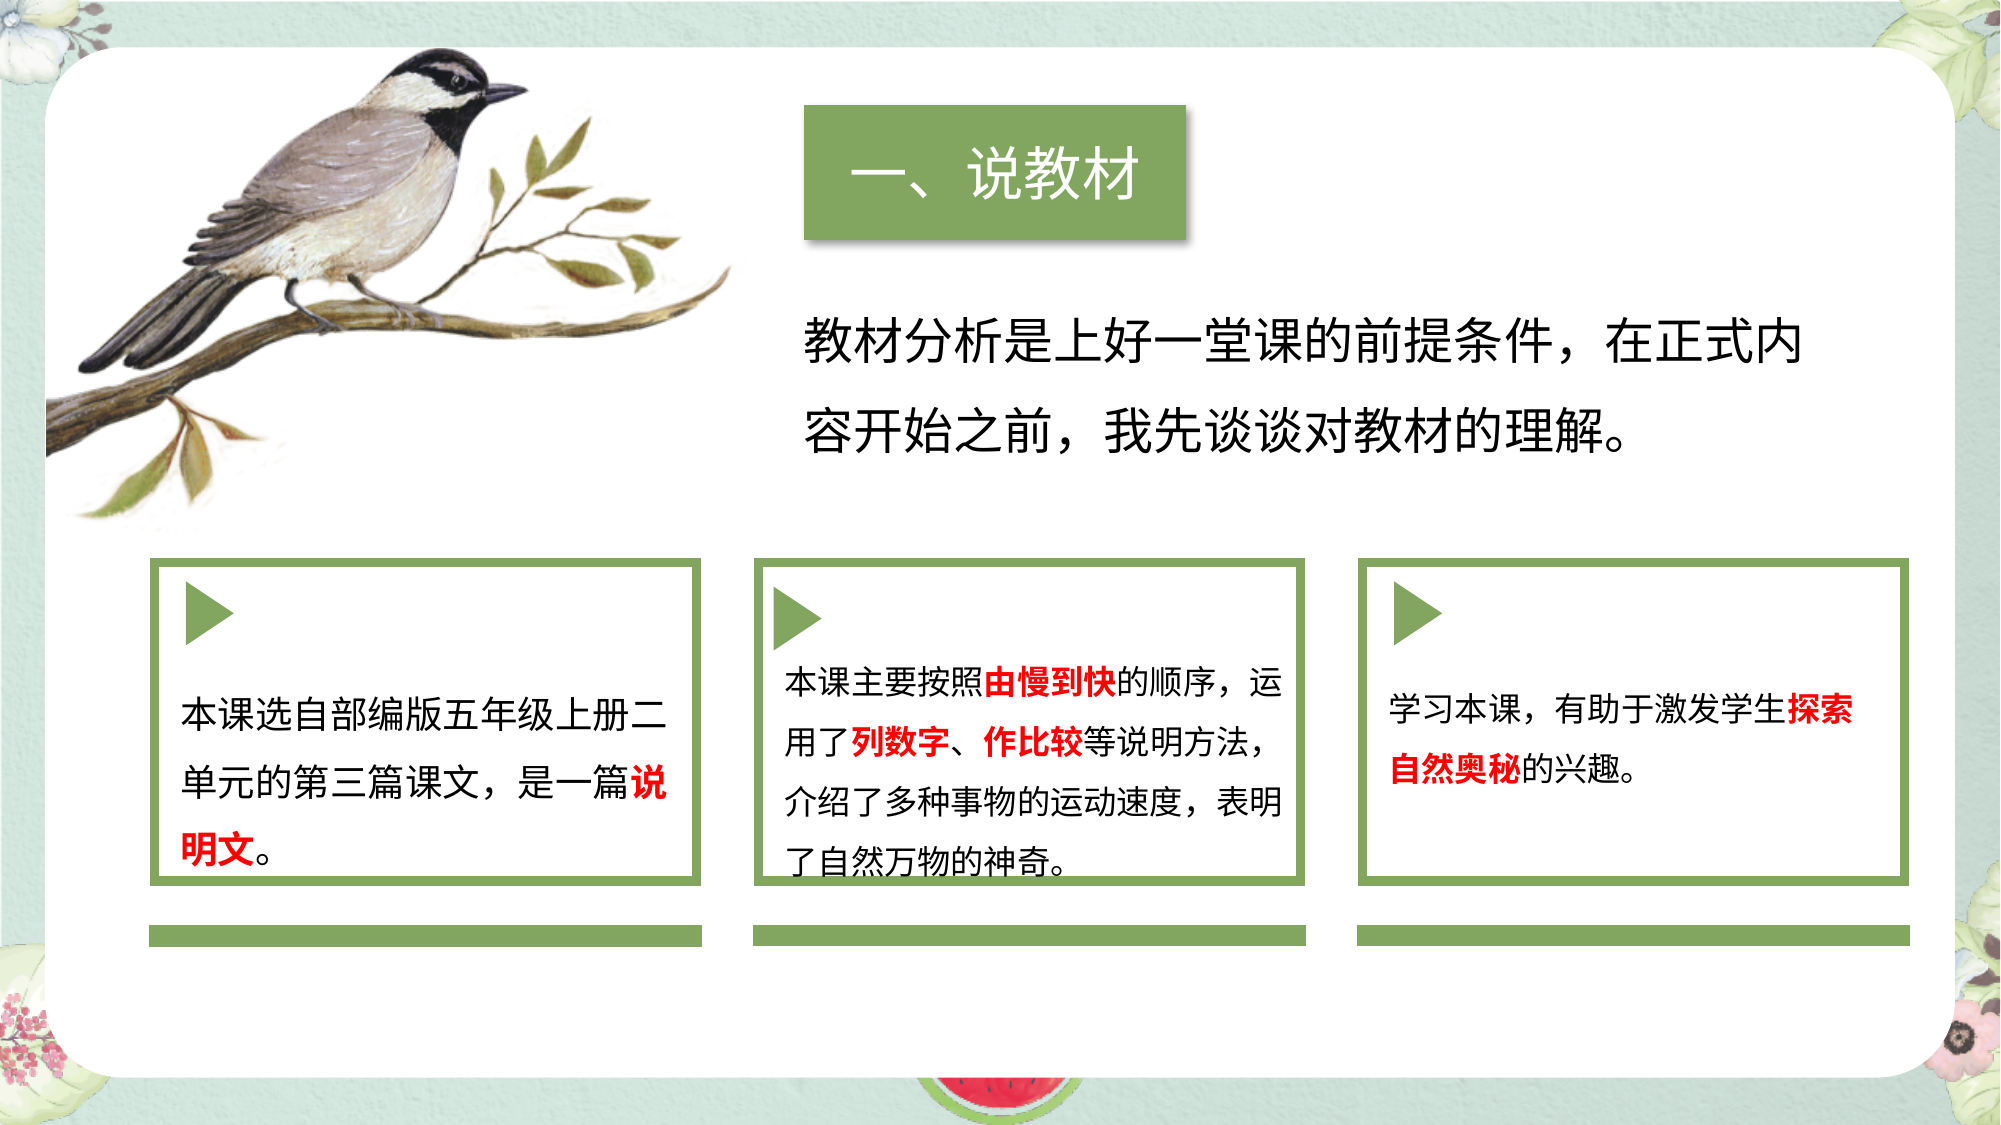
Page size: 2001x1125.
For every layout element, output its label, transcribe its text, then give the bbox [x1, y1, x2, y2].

picture [0, 0, 2001, 1125]
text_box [150, 562, 701, 946]
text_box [1358, 562, 1909, 946]
text_box 教材分析是上好一堂课的前提条件，在正式内容开始之前，我先谈谈对教材的理解。 [789, 272, 1857, 467]
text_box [754, 562, 1305, 946]
text_box 一、说教材 [817, 129, 1172, 215]
text_box [804, 105, 1186, 240]
